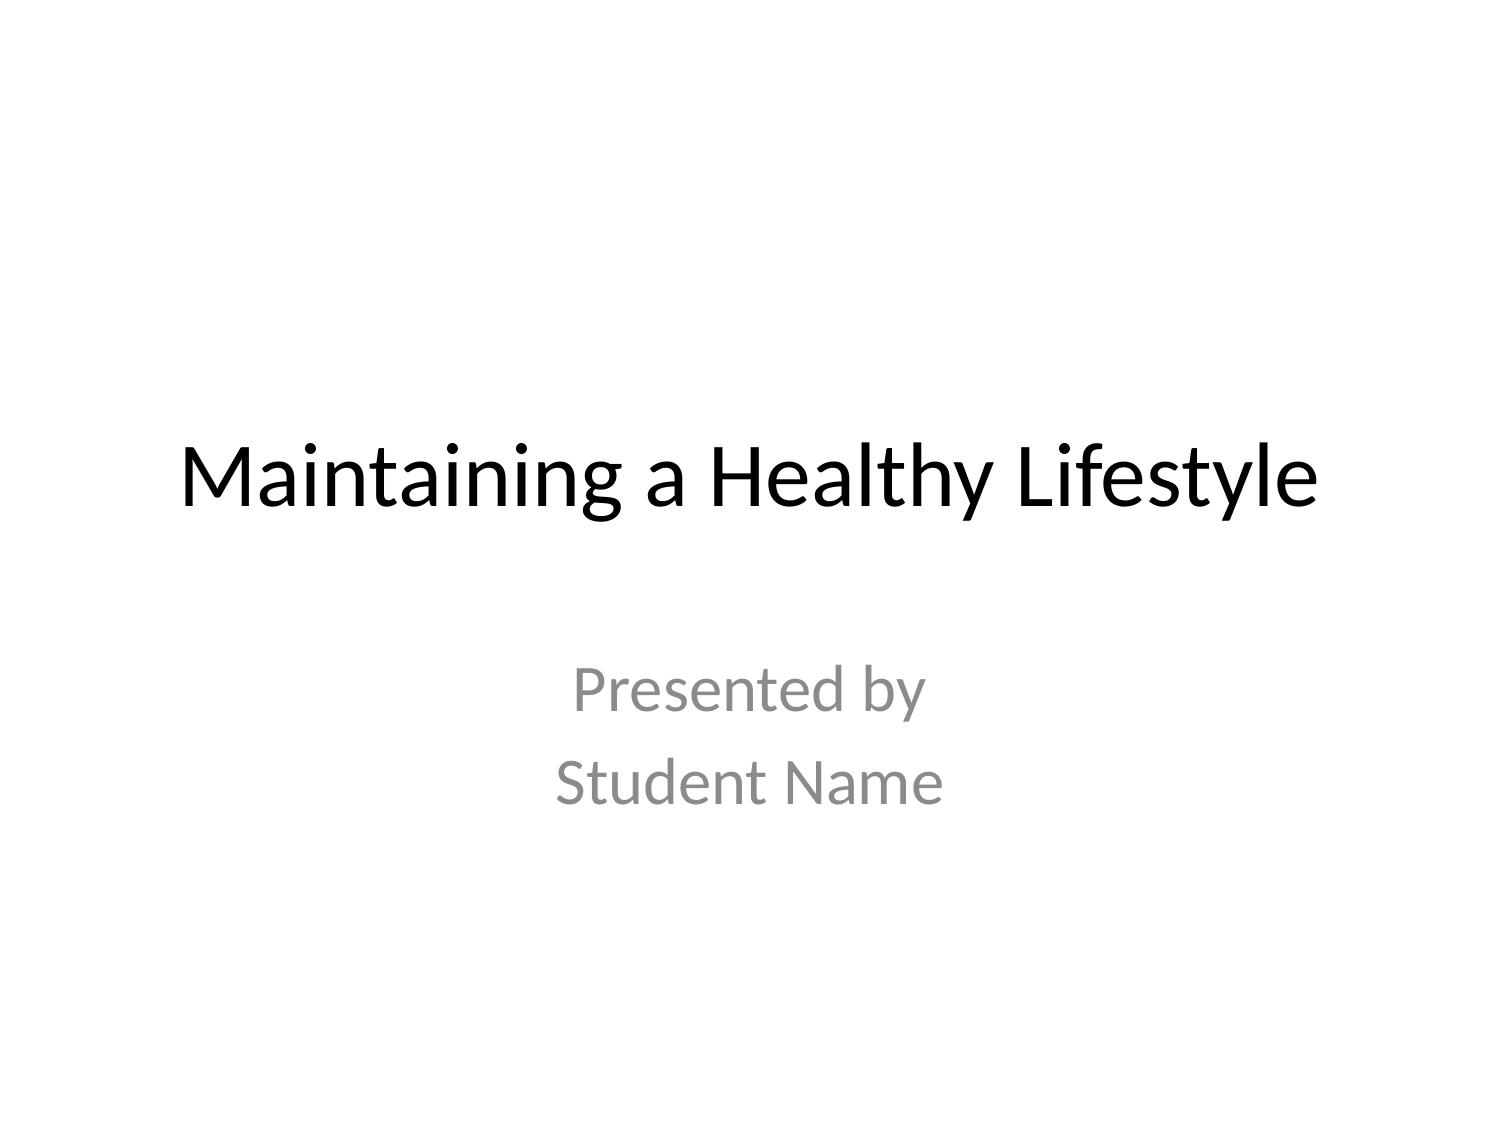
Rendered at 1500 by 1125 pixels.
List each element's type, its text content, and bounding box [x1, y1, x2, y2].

title Maintaining a Healthy Lifestyle [112, 349, 1388, 591]
subtitle Presented by Student Name [225, 637, 1275, 925]
